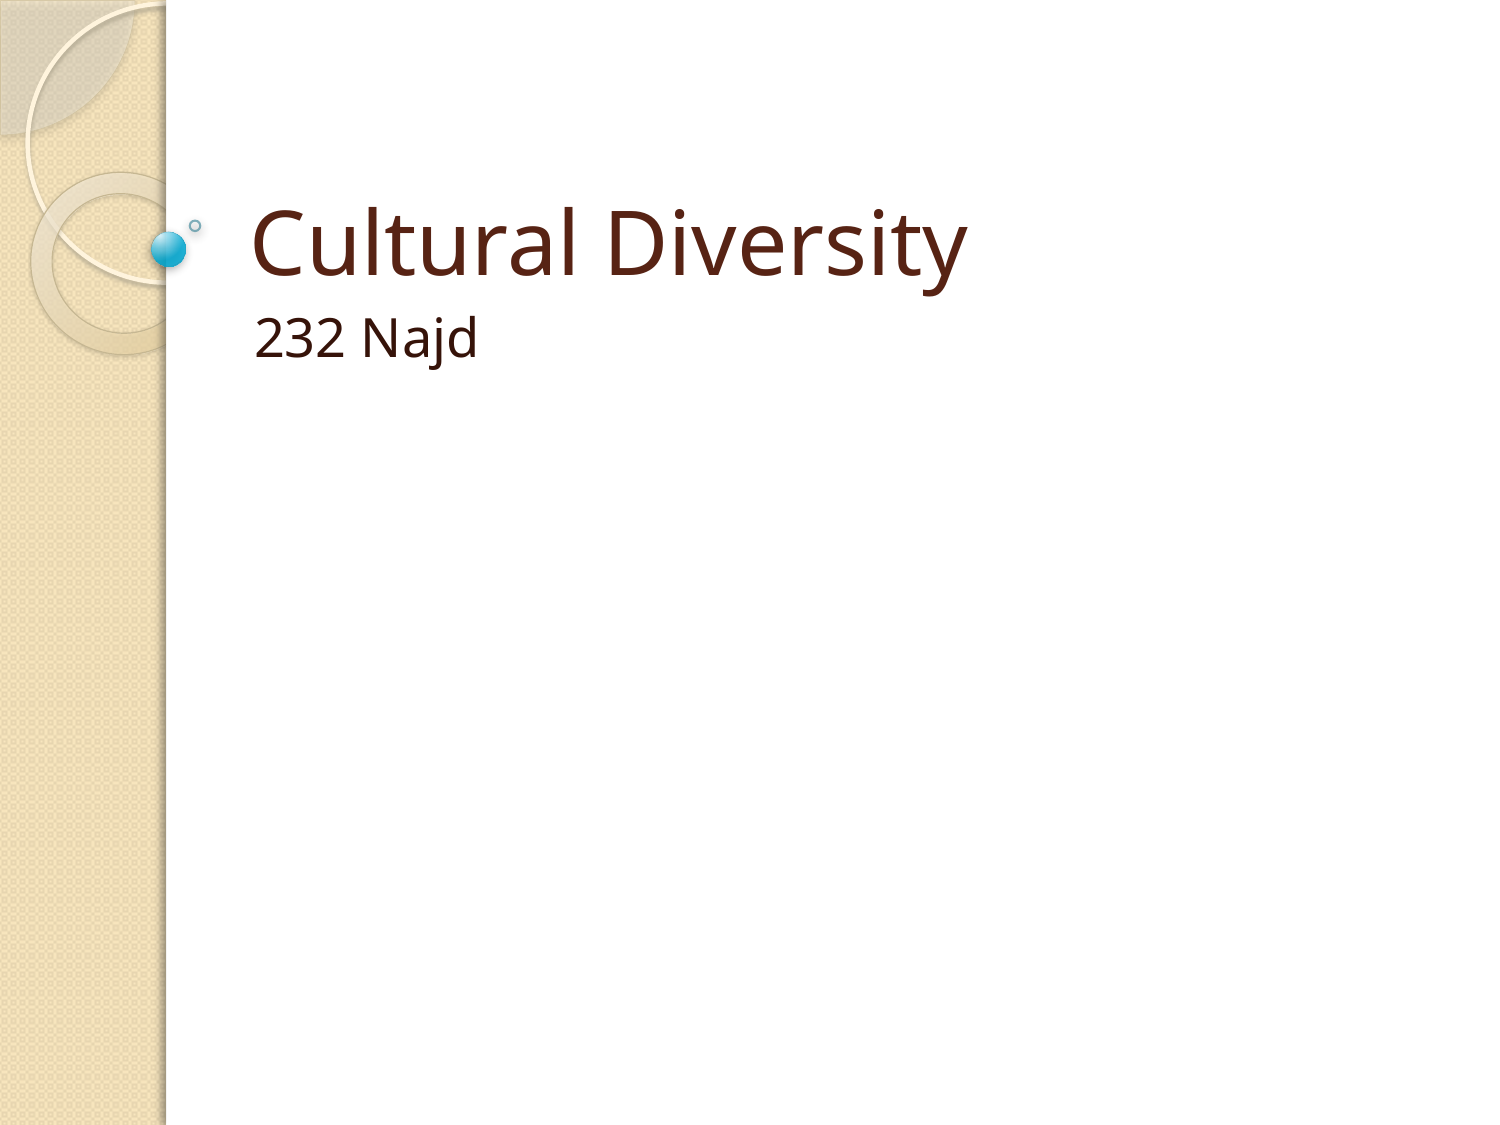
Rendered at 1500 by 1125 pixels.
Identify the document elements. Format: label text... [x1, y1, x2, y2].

title Cultural Diversity [234, 59, 1450, 301]
subtitle 232 Najd [234, 303, 1450, 591]
